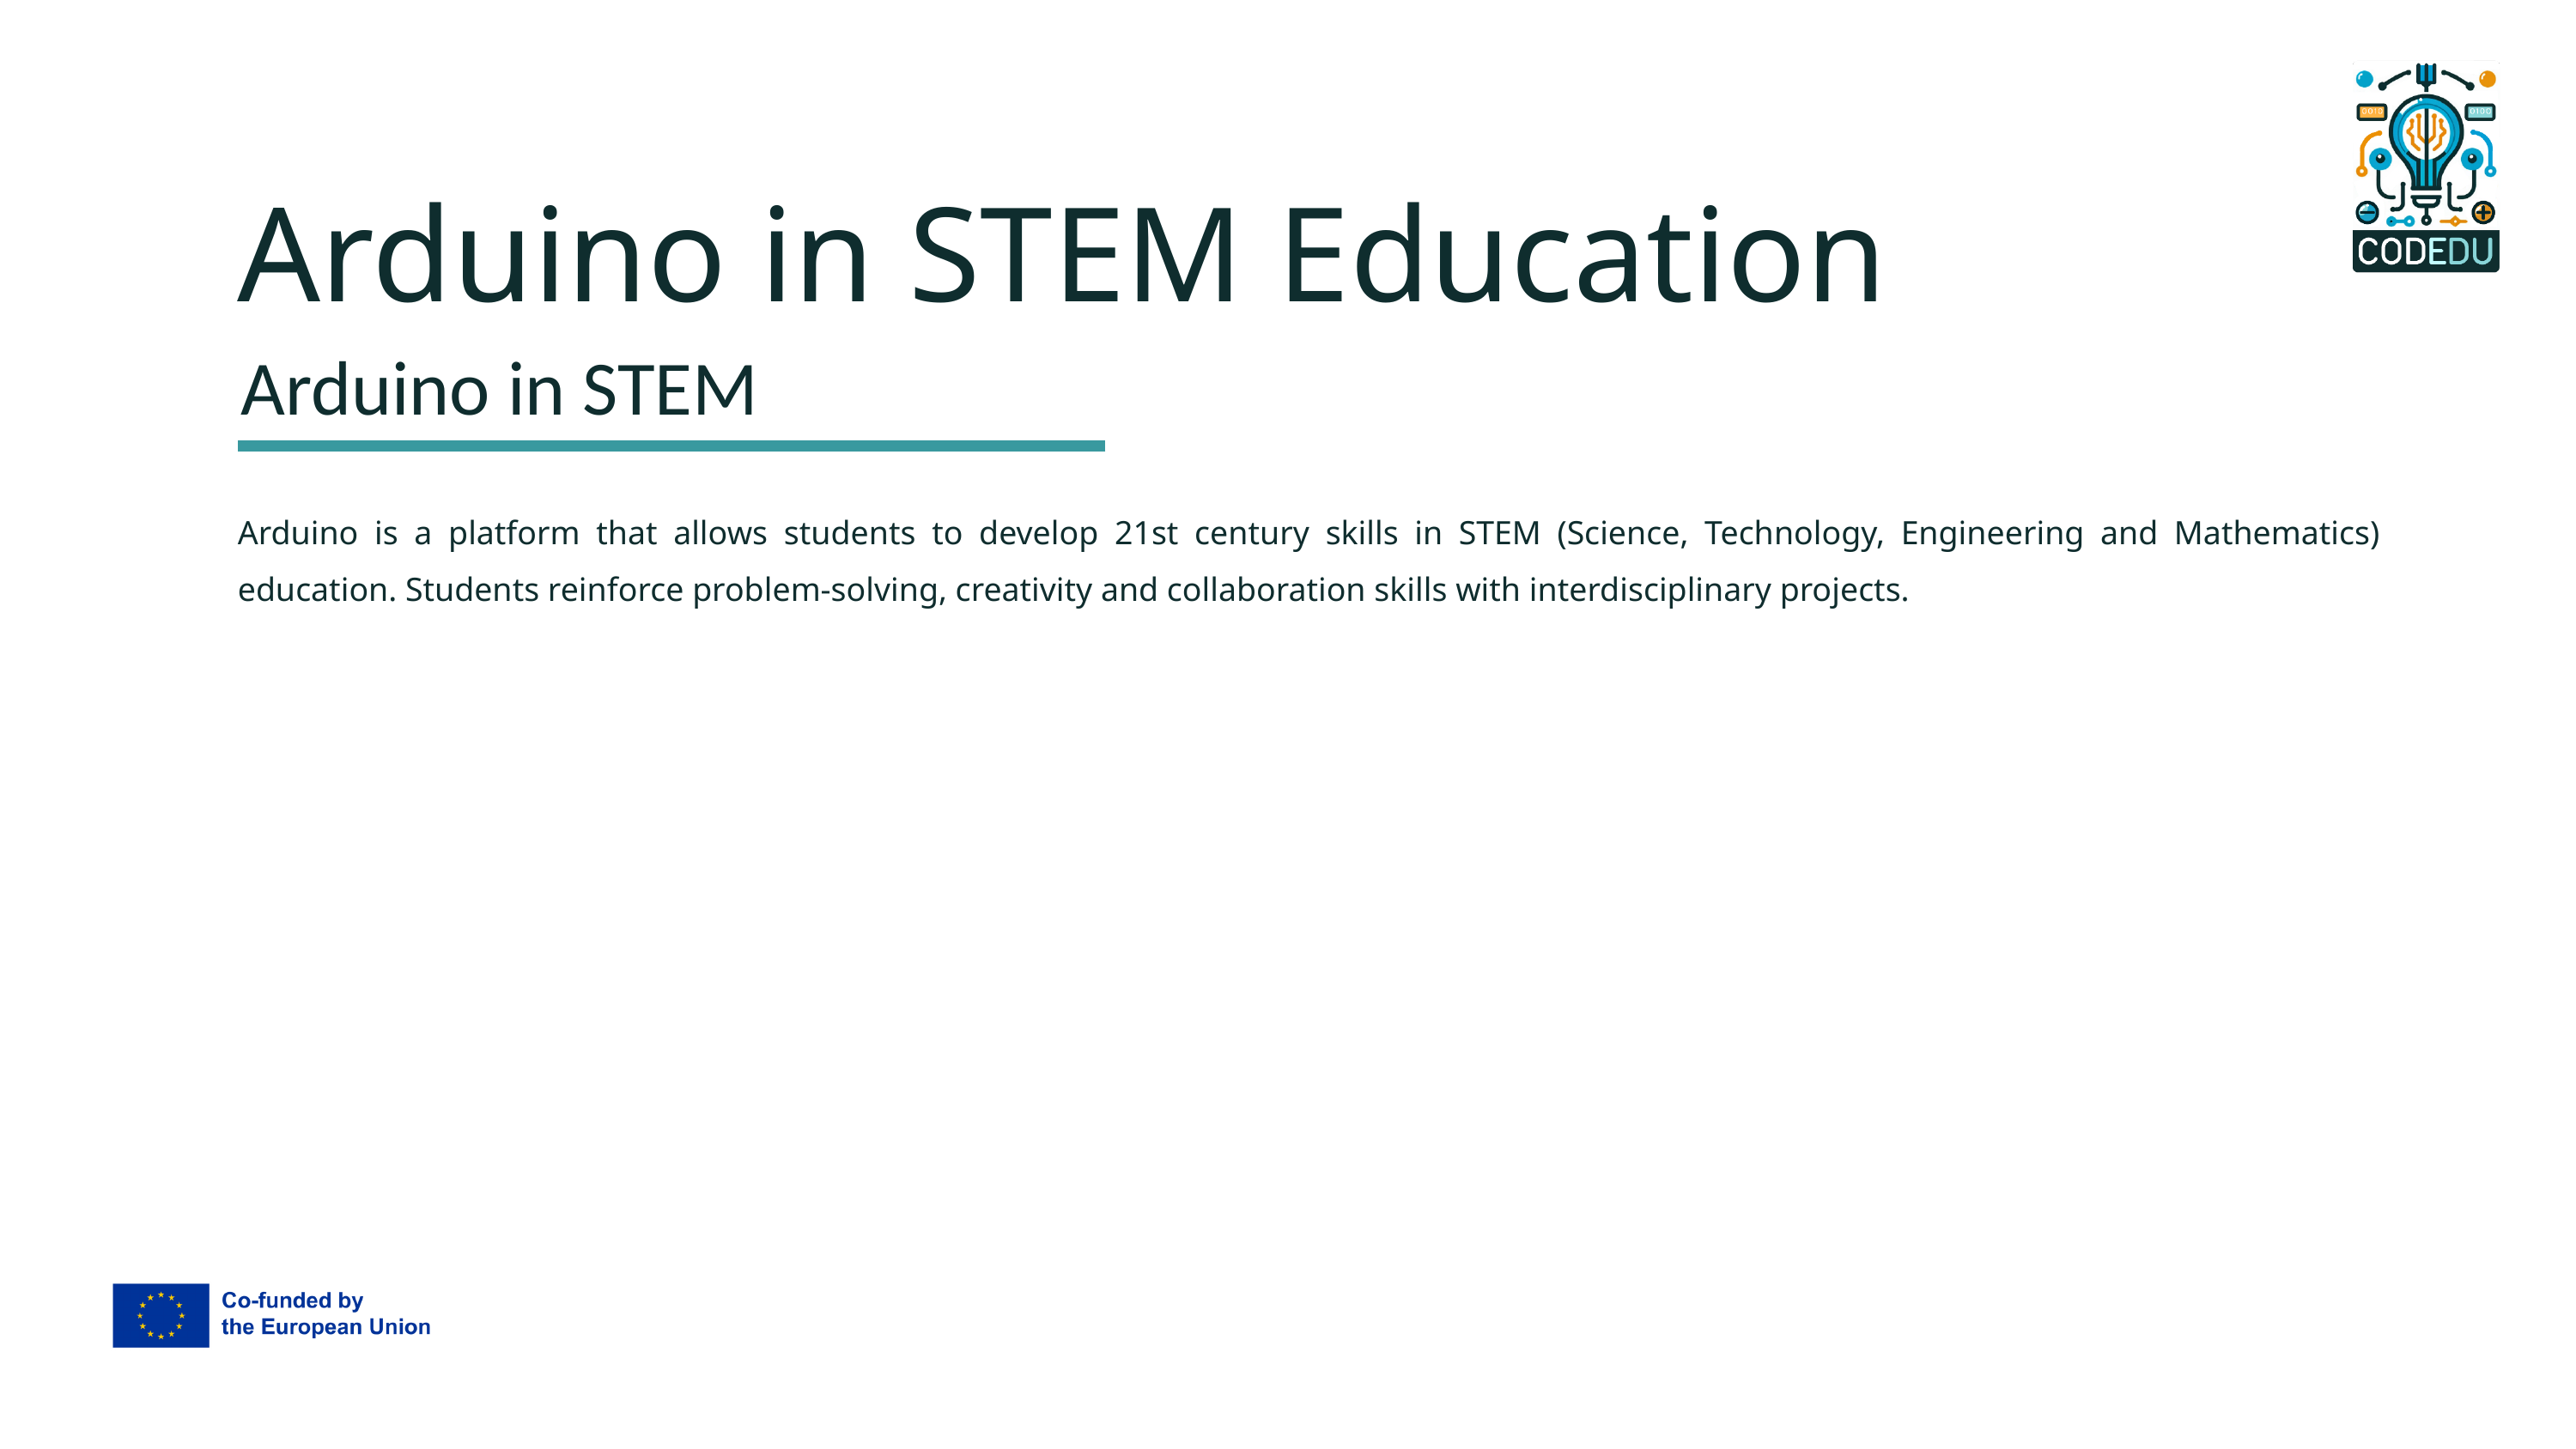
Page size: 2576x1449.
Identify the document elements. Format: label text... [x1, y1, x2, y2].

text_box Arduino is a platform that allows students to develop 21st century skills in STEM (Science, Technology, Engineering and Mathematics) education. Students reinforce problem-solving, creativity and collaboration skills with interdisciplinary projects. [237, 494, 2382, 609]
text_box [107, 1278, 443, 1353]
text_box Arduino in STEM [240, 301, 2396, 431]
picture [2221, 0, 2576, 395]
text_box Arduino in STEM Education [237, 155, 2222, 500]
